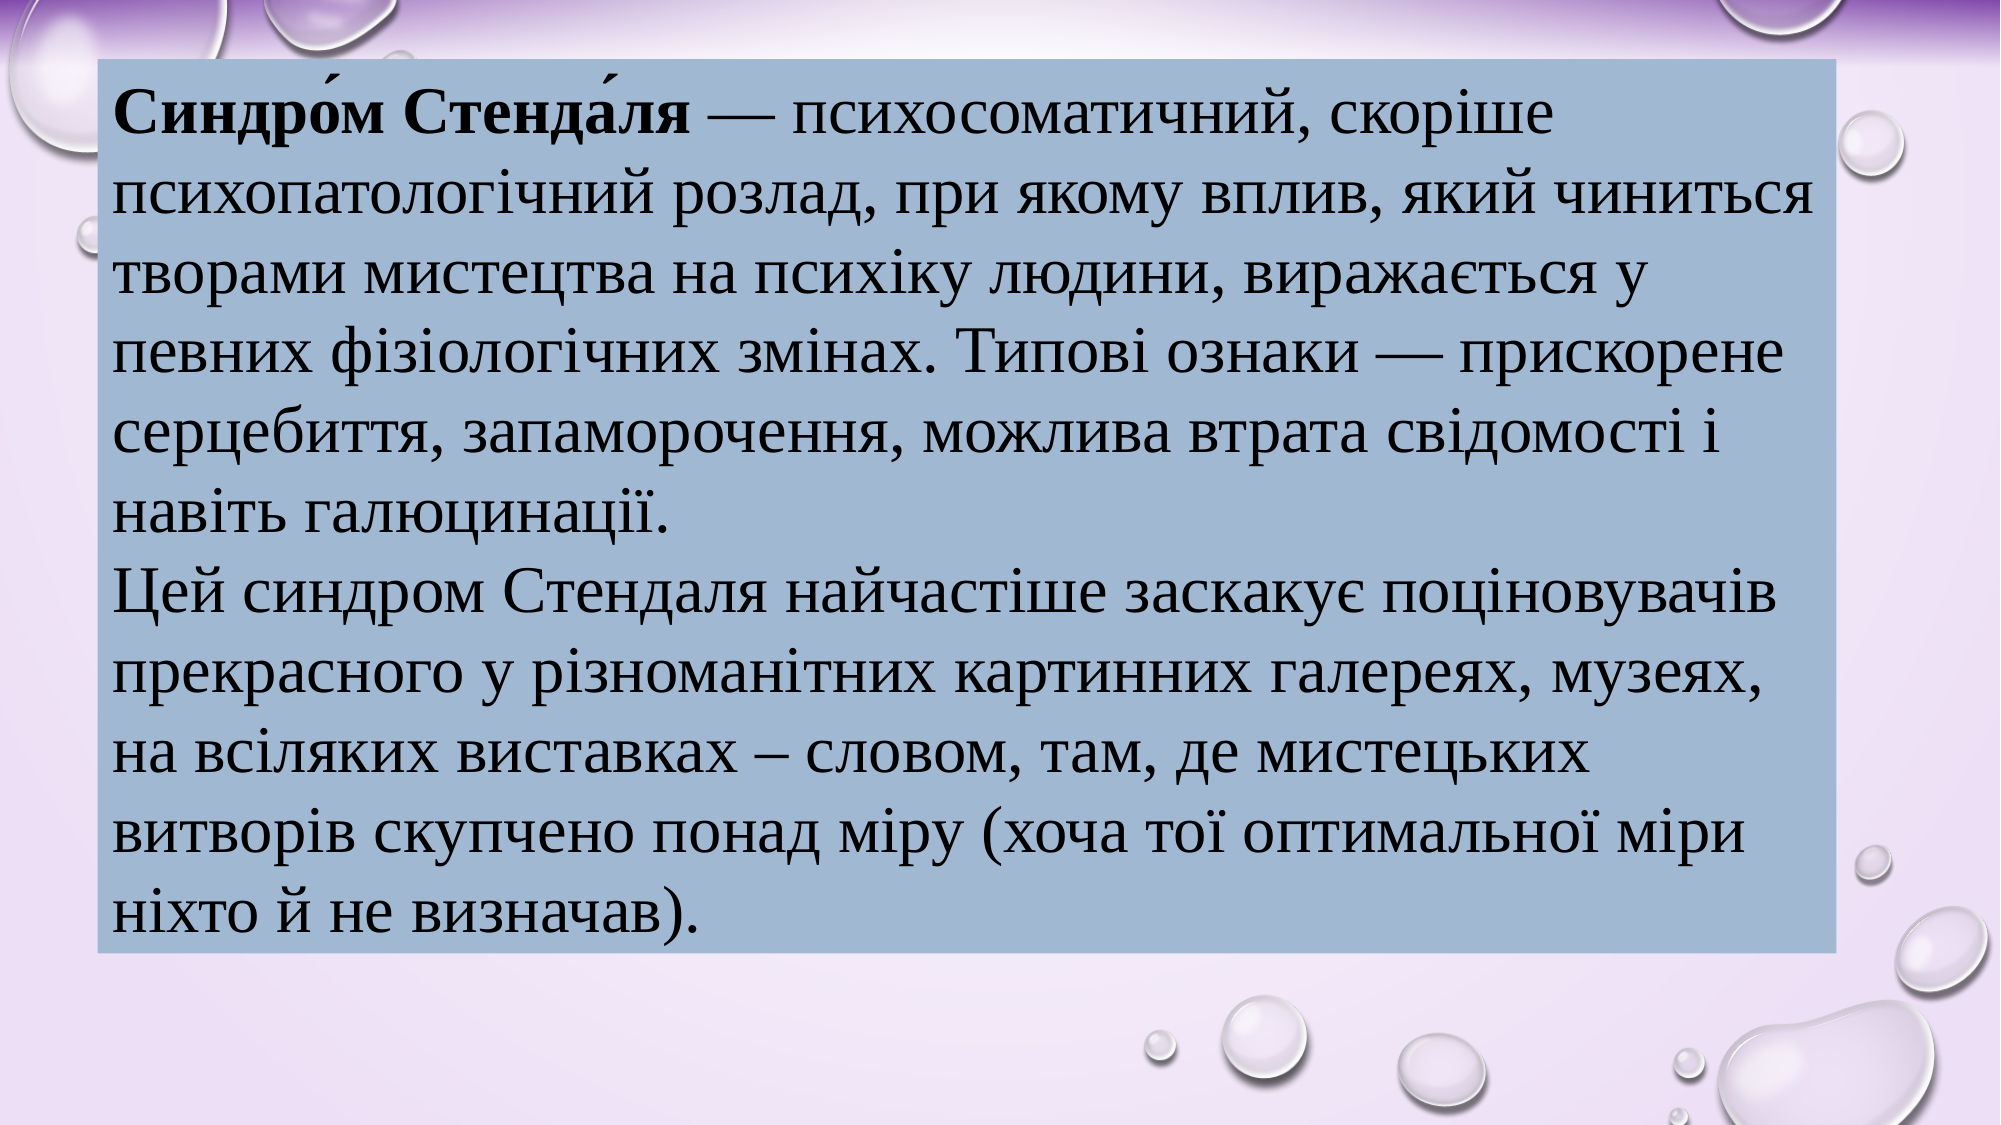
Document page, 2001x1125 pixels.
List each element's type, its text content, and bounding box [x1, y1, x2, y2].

text_box Синдро́м Стенда́ля — психосоматичний, скоріше психопатологічний розлад, при якому вплив, який чиниться творами мистецтва на психіку людини, виражається у певних фізіологічних змінах. Типові ознаки — прискорене серцебиття, запаморочення, можлива втрата свідомості і навіть галюцинації. Цей синдром Стендаля найчастіше заскакує поціновувачів прекрасного у різноманітних картинних галереях, музеях, на всіляких виставках – словом, там, де мистецьких витворів скупчено понад міру (хоча тої оптимальної міри ніхто й не визначав). [97, 59, 1837, 954]
picture [0, 0, 2000, 1125]
